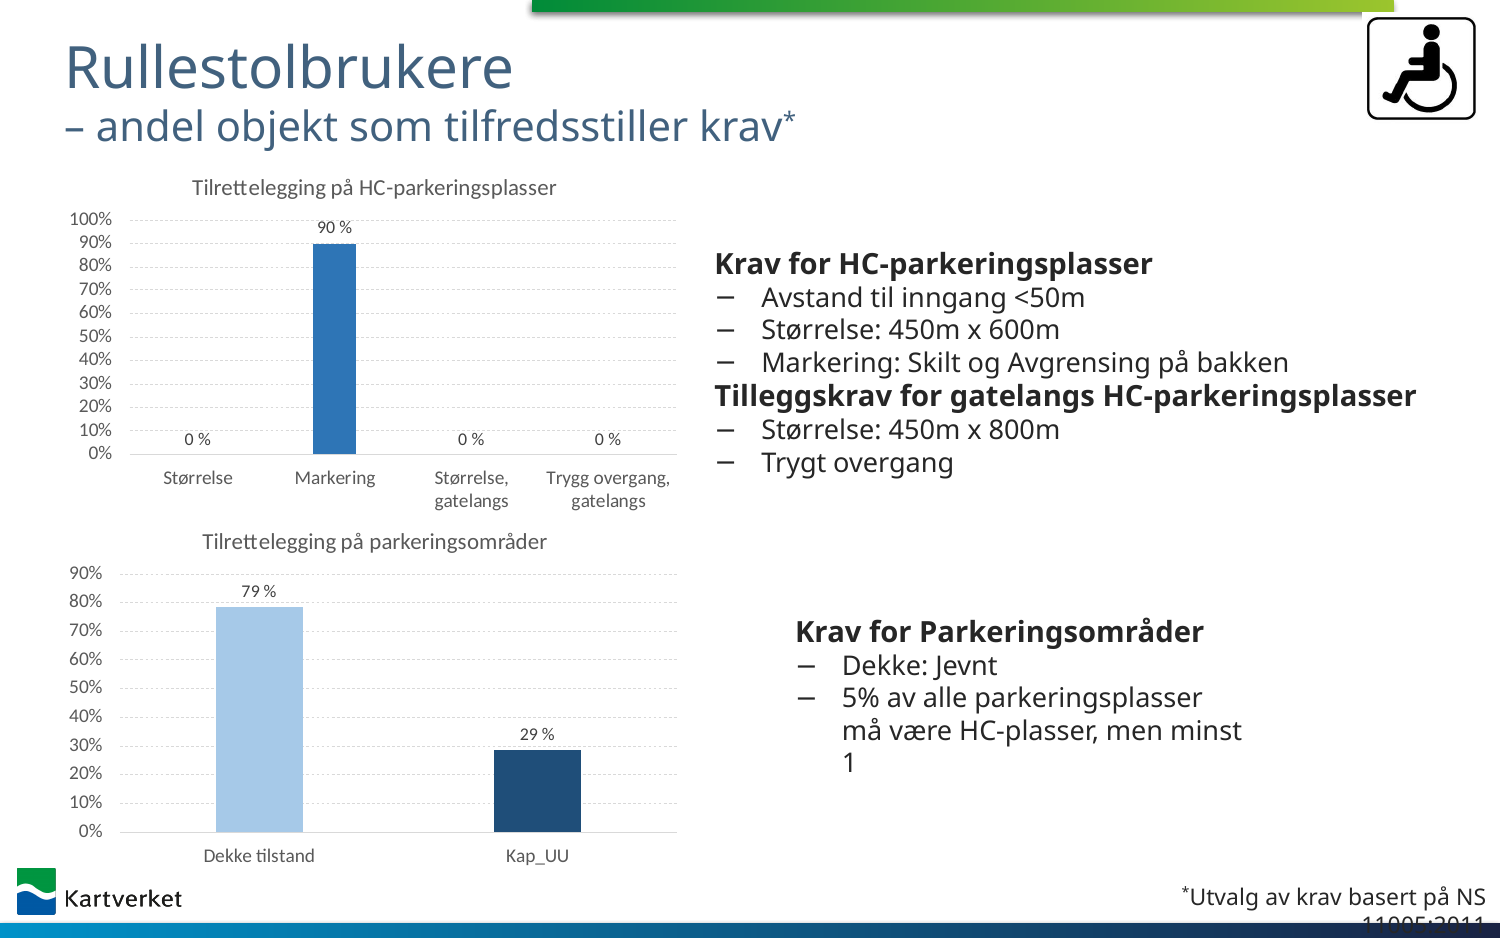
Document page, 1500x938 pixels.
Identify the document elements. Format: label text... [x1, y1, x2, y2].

text_box Rullestolbrukere – andel objekt som tilfredsstiller krav* [49, 25, 1431, 158]
text_box Krav for HC-parkeringsplasser Avstand til inngang <50m Størrelse: 450m x 600m Markering: Skilt og Avgrensing på bakken Tilleggskrav for gatelangs HC-parkeringsplasser Størrelse: 450m x 800m Trygt overgang [699, 237, 1433, 485]
text_box Krav for Parkeringsområder Dekke: Jevnt 5% av alle parkeringsplasser må være HC-plasser, men minst 1 [780, 605, 1261, 786]
picture [62, 166, 688, 519]
text_box *Utvalg av krav basert på NS 11005:2011 [1068, 873, 1500, 938]
picture [1362, 12, 1481, 126]
picture [62, 520, 688, 874]
